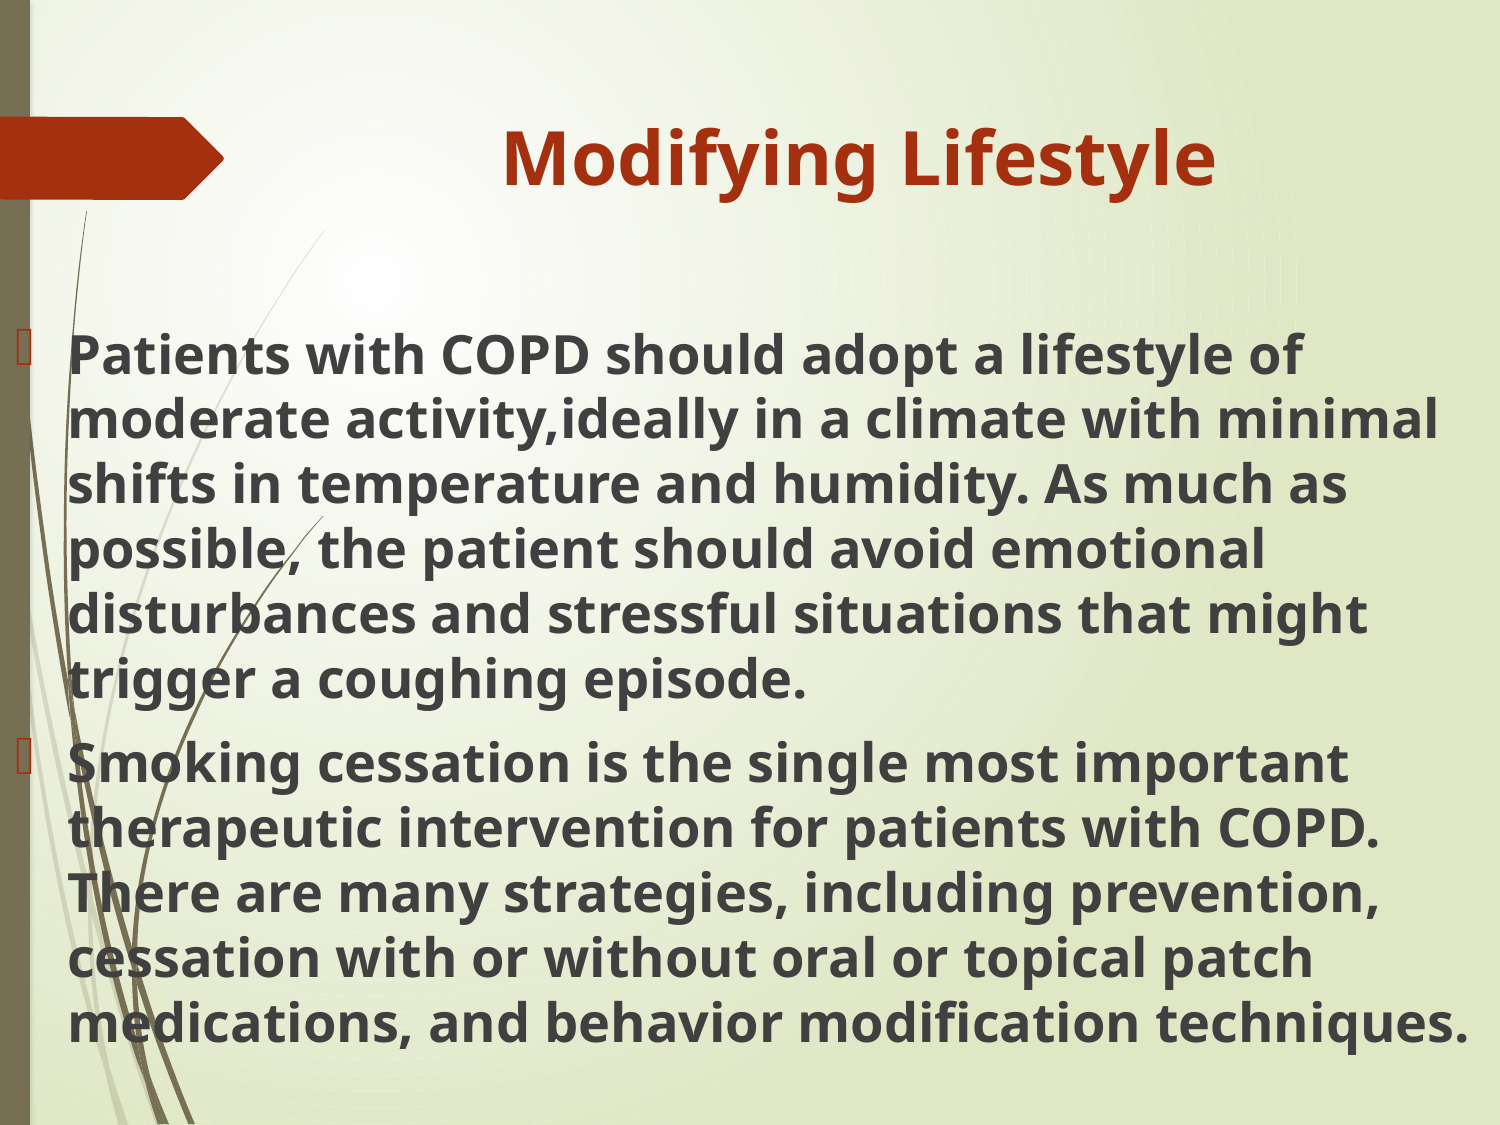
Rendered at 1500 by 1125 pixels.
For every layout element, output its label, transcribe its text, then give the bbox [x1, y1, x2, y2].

title Modifying Lifestyle [319, 102, 1400, 312]
list Patients with COPD should adopt a lifestyle of moderate activity,ideally in a climate with minimal shifts in temperature and humidity. As much as possible, the patient should avoid emotional disturbances and stressful situations that might trigger a coughing episode. Smoking cessation is the single most important therapeutic intervention for patients with COPD. There are many strategies, including prevention, cessation with or without oral or topical patch medications, and behavior modification techniques. [0, 312, 1500, 1125]
